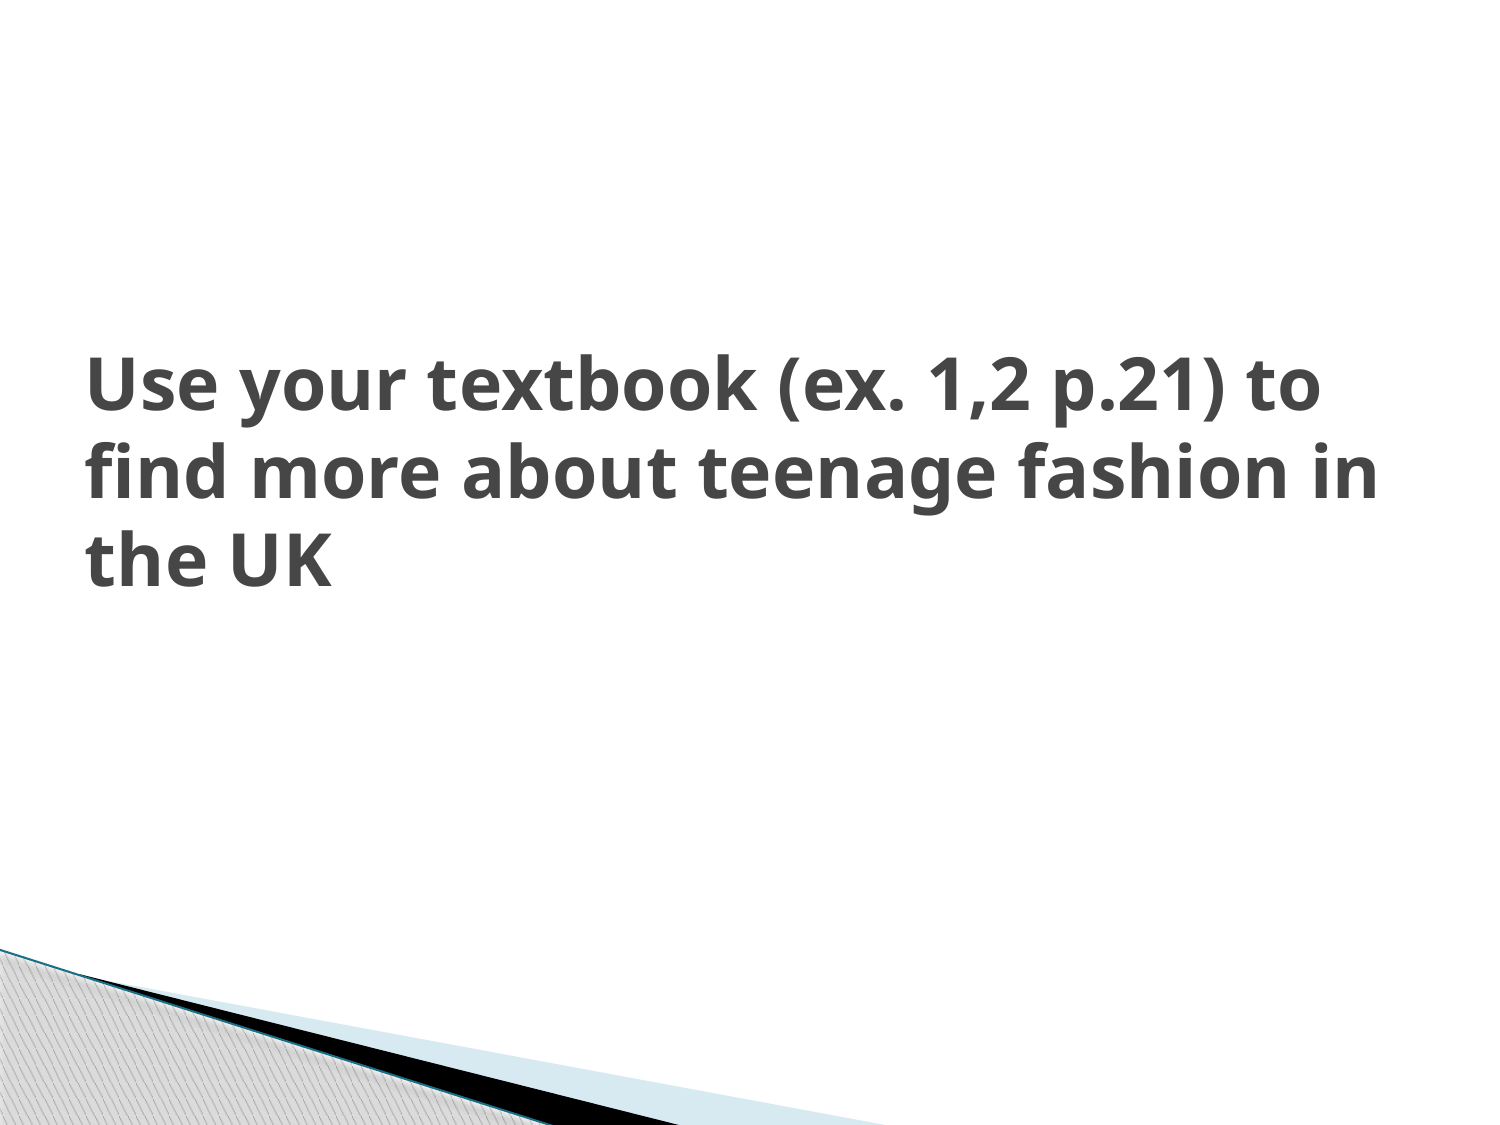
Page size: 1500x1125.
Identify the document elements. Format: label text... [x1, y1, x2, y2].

title Use your textbook (ex. 1,2 p.21) to find more about teenage fashion in the UK [70, 328, 1421, 610]
